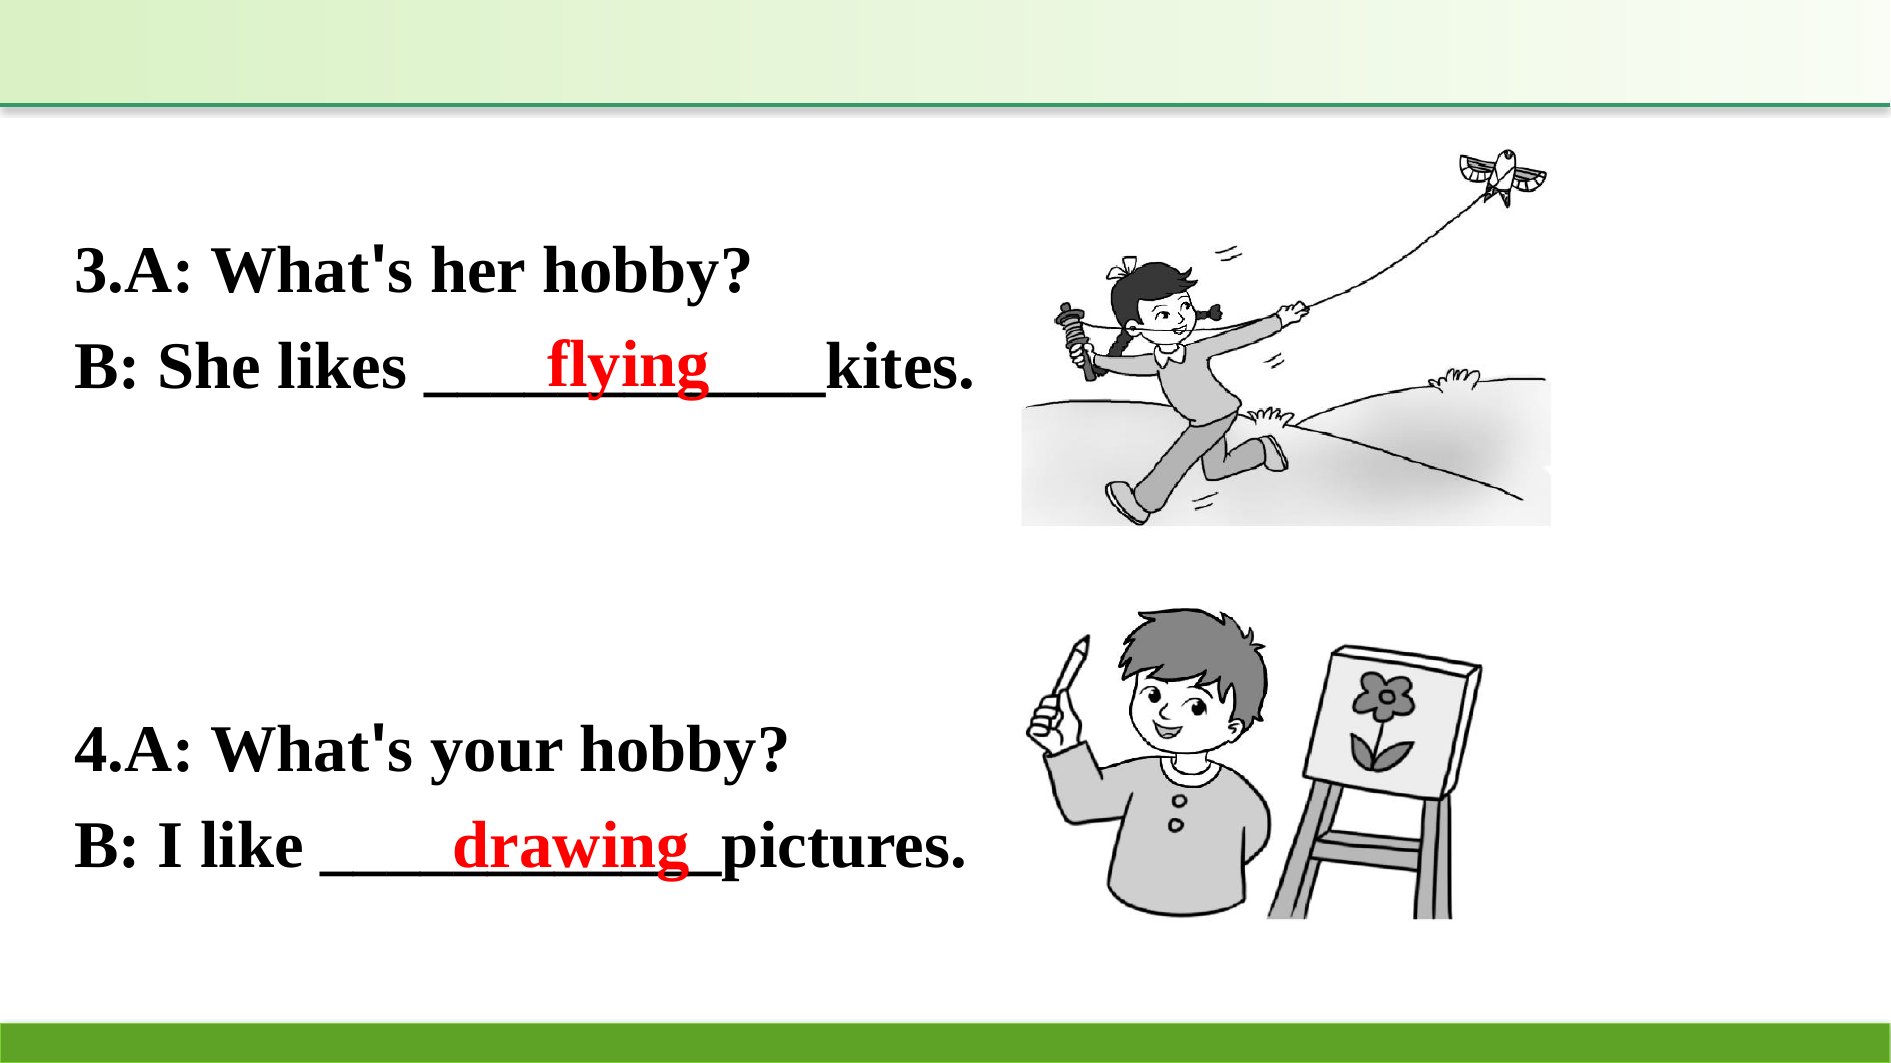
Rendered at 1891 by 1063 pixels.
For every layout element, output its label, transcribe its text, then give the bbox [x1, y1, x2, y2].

picture [1015, 593, 1489, 923]
text_box drawing [438, 793, 706, 889]
picture [1015, 136, 1555, 532]
text_box 3.A: What's her hobby? B: She likes ____________kites. 4.A: What's your hobby? B: I like ____________pictures. [59, 202, 1833, 889]
text_box flying [532, 312, 726, 407]
